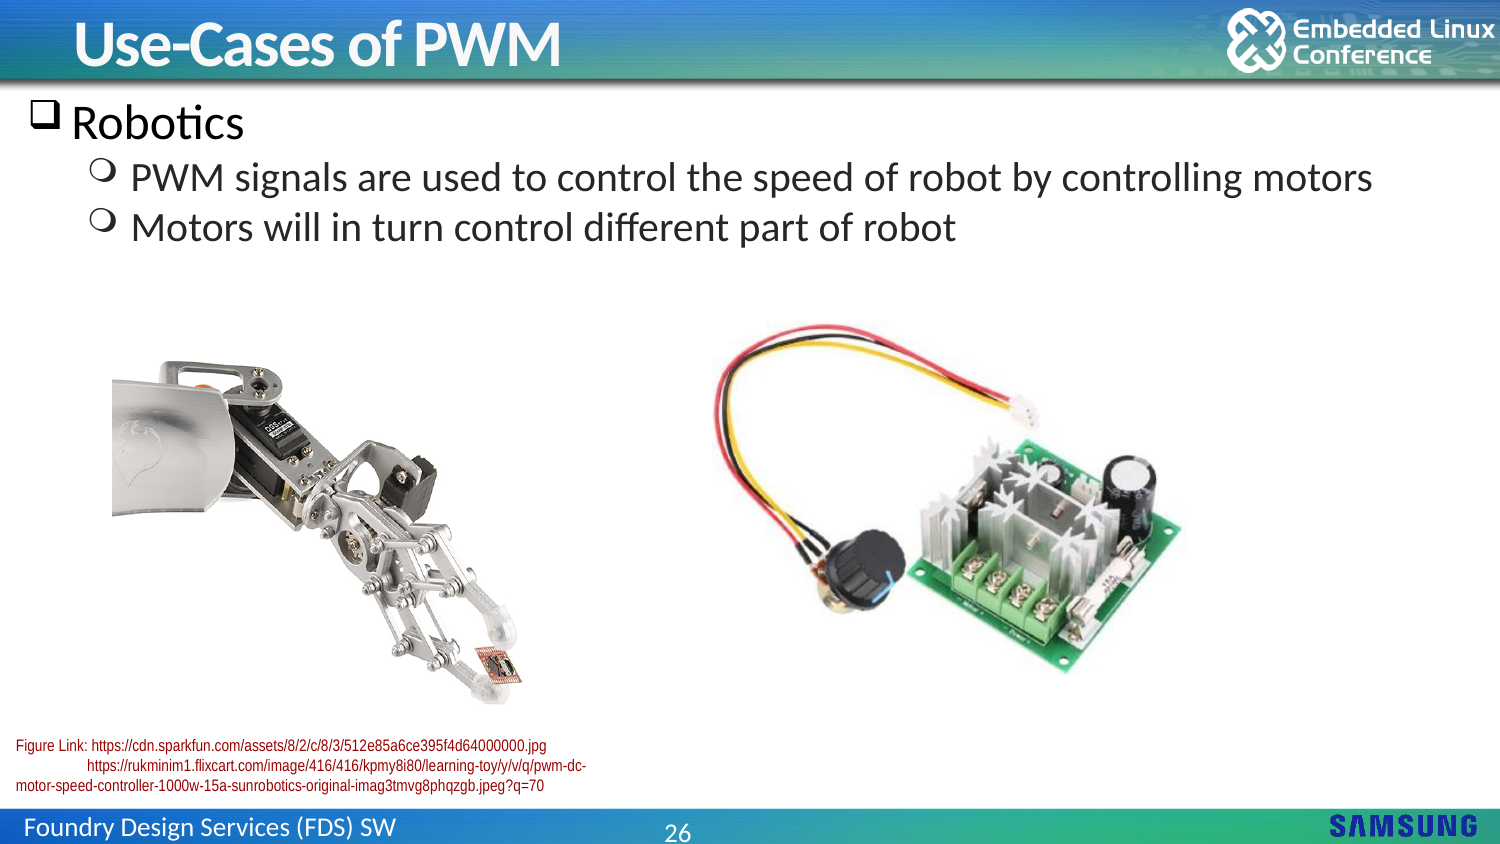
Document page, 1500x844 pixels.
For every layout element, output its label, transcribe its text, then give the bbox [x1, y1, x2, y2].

title Use-Cases of PWM [58, 1, 1430, 78]
picture [0, 0, 1500, 844]
list Robotics PWM signals are used to control the speed of robot by controlling motors Motors will in turn control different part of robot [12, 82, 1475, 297]
text_box Figure Link: https://cdn.sparkfun.com/assets/8/2/c/8/3/512e85a6ce395f4d64000000.jpg https://rukminim1.flixcart.com/image/416/416/kpmy8i80/learning-toy/y/v/q/pwm-dc-motor-speed-controller-1000w-15a-sunrobotics-original-imag3tmvg8phqzgb.jpeg?q=70 [1, 727, 625, 803]
